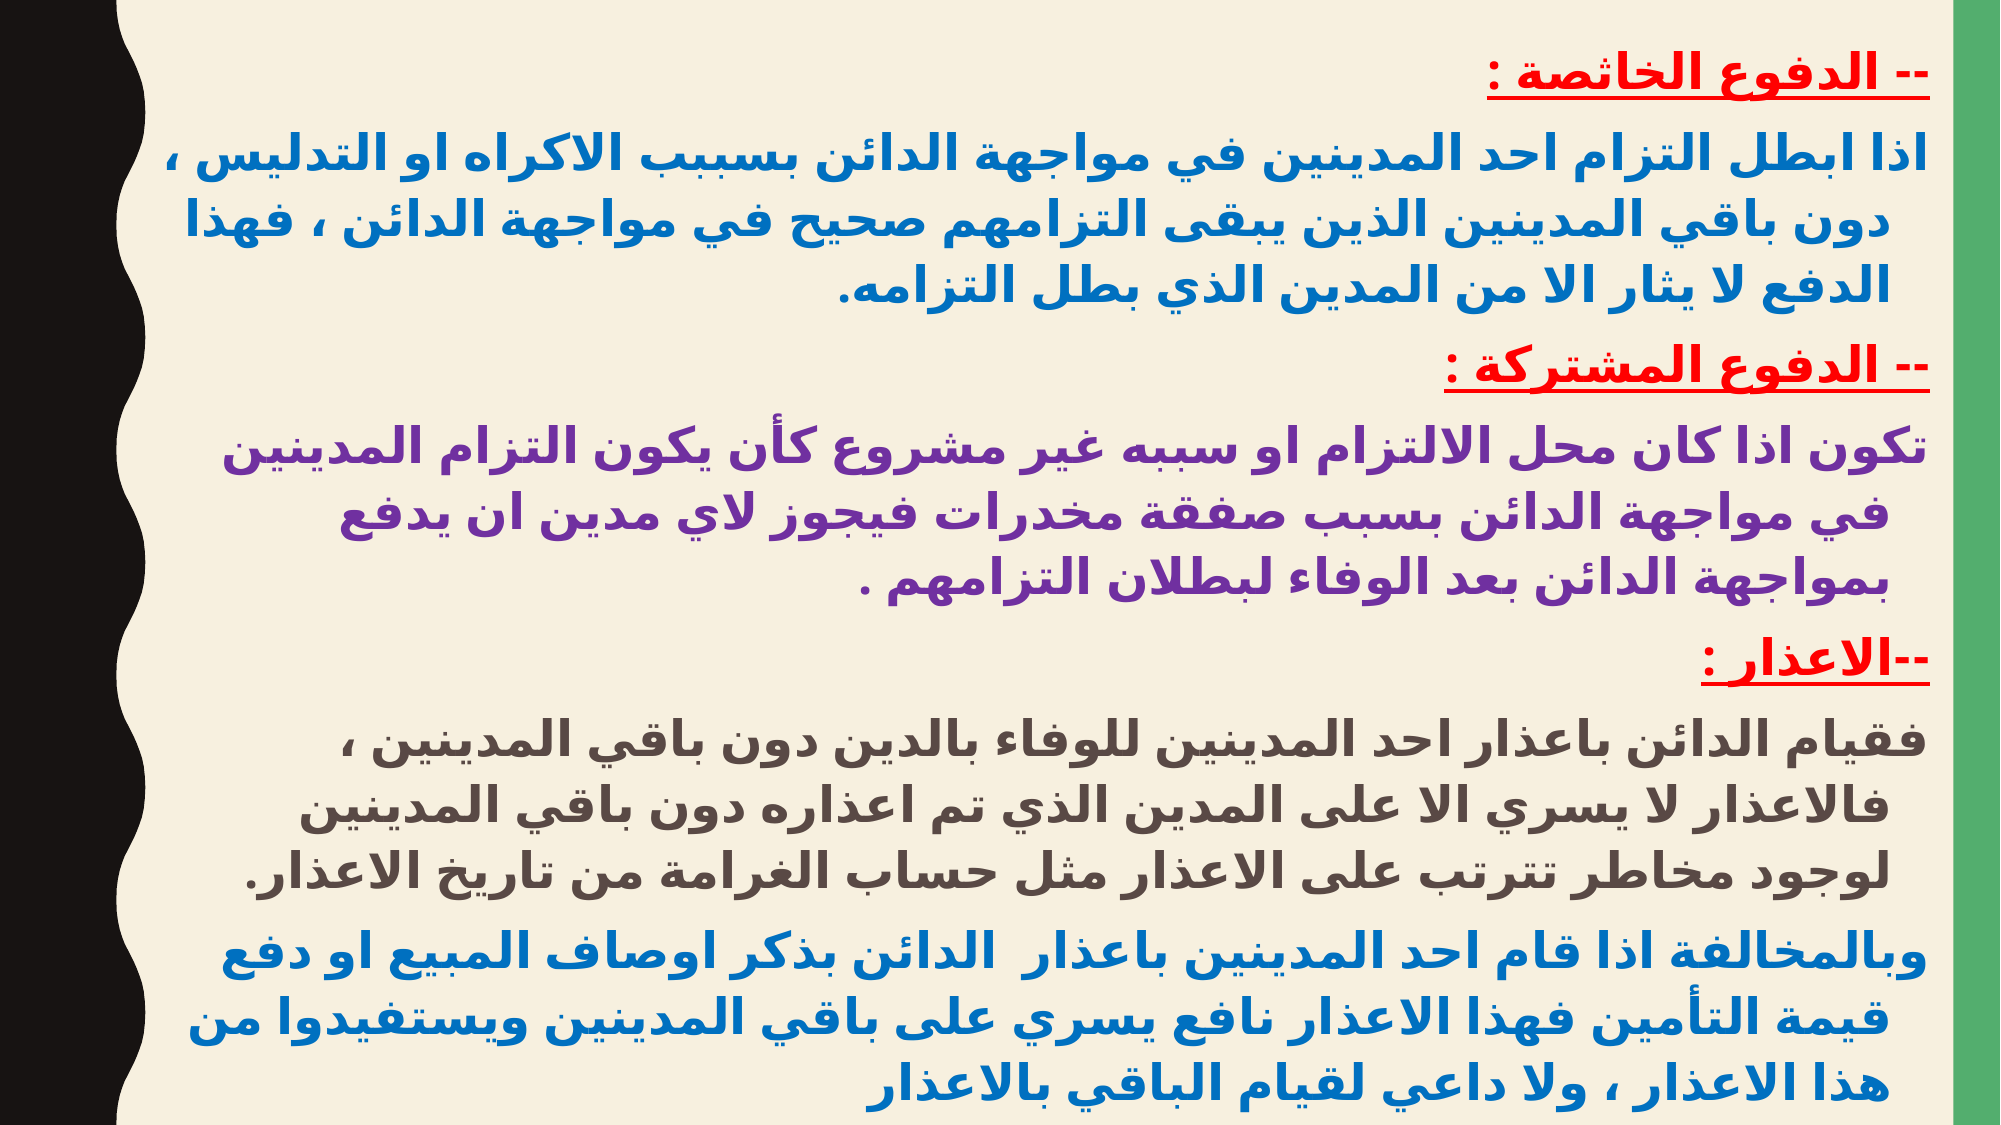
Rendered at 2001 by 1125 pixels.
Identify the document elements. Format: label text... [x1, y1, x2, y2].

list -- الدفوع الخاثصة : اذا ابطل التزام احد المدينين في مواجهة الدائن بسببب الاكراه او التدليس ، دون باقي المدينين الذين يبقى التزامهم صحيح في مواجهة الدائن ، فهذا الدفع لا يثار الا من المدين الذي بطل التزامه. -- الدفوع المشتركة : تكون اذا كان محل الالتزام او سببه غير مشروع كأن يكون التزام المدينين في مواجهة الدائن بسبب صفقة مخدرات فيجوز لاي مدين ان يدفع بمواجهة الدائن بعد الوفاء لبطلان التزامهم . --الاعذار : فقيام الدائن باعذار احد المدينين للوفاء بالدين دون باقي المدينين ، فالاعذار لا يسري الا على المدين الذي تم اعذاره دون باقي المدينين لوجود مخاطر تترتب على الاعذار مثل حساب الغرامة من تاريخ الاعذار. وبالمخالفة اذا قام احد المدينين باعذار الدائن بذكر اوصاف المبيع او دفع قيمة التأمين فهذا الاعذار نافع يسري على باقي المدينين ويستفيدوا من هذا الاعذار ، ولا داعي لقيام الباقي بالاعذار --حلف اليمين طلب الدائن توجيه اليمين الحاسمة الى احد المدين بحلف اليمين ويحلف المدين بانه اوفى الدين فهذا تصرف نافع للمدينين جميعهم فيسثط الدين عنهم جميعا ، لانها تحسم النزاع ولا يجوز للدائن منطالبة اي منهم بالدين. [128, 26, 1946, 1098]
